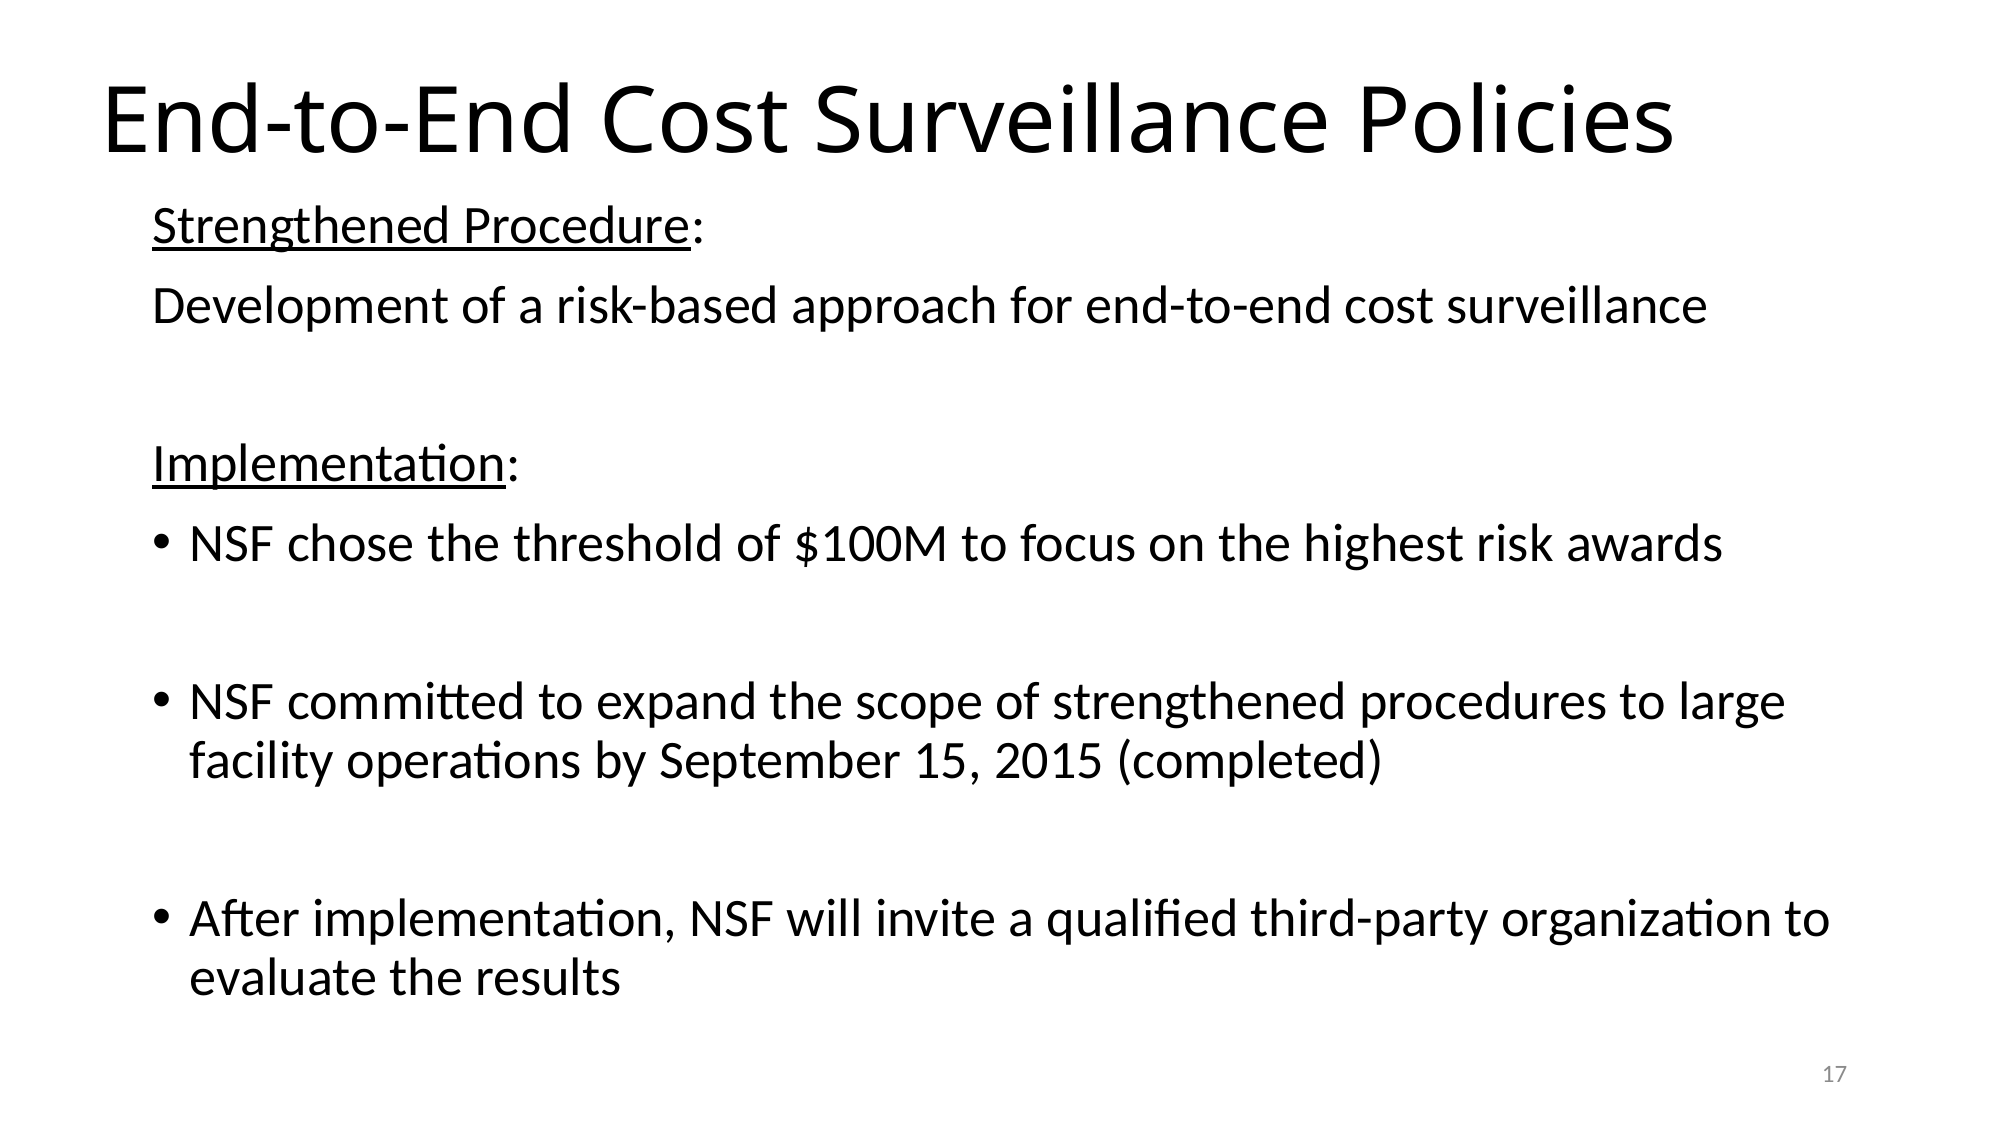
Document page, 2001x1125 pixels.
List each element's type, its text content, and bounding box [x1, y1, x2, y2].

slide_number 17 [1412, 1042, 1863, 1103]
list Strengthened Procedure: Development of a risk-based approach for end-to-end cost surveillance Implementation: NSF chose the threshold of $100M to focus on the highest risk awards NSF committed to expand the scope of strengthened procedures to large facility operations by September 15, 2015 (completed) After implementation, NSF will invite a qualified third-party organization to evaluate the results [137, 189, 1863, 977]
title End-to-End Cost Surveillance Policies [85, 14, 1811, 233]
